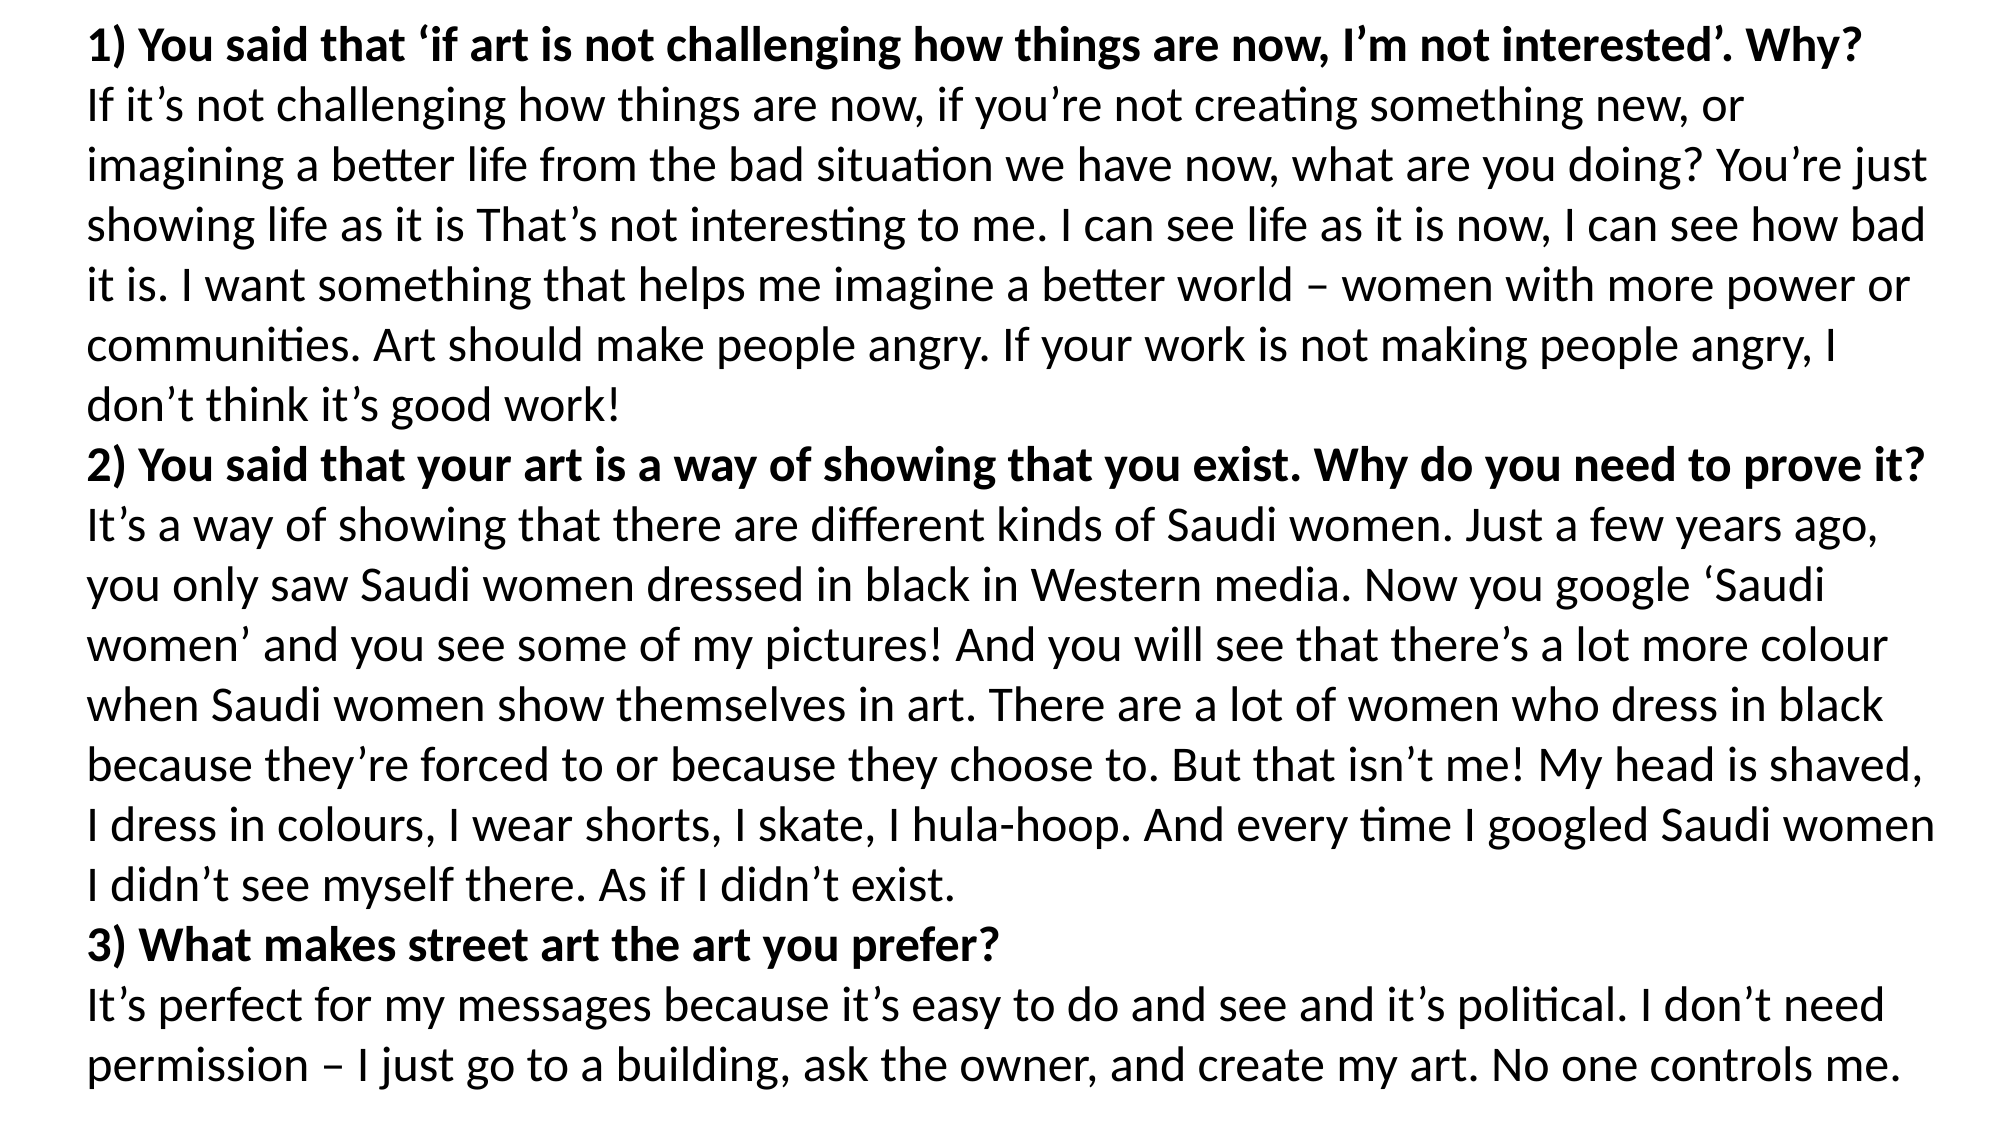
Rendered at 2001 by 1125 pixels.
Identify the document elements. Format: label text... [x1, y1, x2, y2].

text_box 1) You said that ‘if art is not challenging how things are now, I’m not interested’. Why? If it’s not challenging how things are now, if you’re not creating something new, or imagining a better life from the bad situation we have now, what are you doing? You’re just showing life as it is That’s not interesting to me. I can see life as it is now, I can see how bad it is. I want something that helps me imagine a better world – women with more power or communities. Art should make people angry. If your work is not making people angry, I don’t think it’s good work! 2) You said that your art is a way of showing that you exist. Why do you need to prove it? It’s a way of showing that there are different kinds of Saudi women. Just a few years ago, you only saw Saudi women dressed in black in Western media. Now you google ‘Saudi women’ and you see some of my pictures! And you will see that there’s a lot more colour when Saudi women show themselves in art. There are a lot of women who dress in black because they’re forced to or because they choose to. But that isn’t me! My head is shaved, I dress in colours, I wear shorts, I skate, I hula-hoop. And every time I googled Saudi women I didn’t see myself there. As if I didn’t exist. 3) What makes street art the art you prefer? It’s perfect for my messages because it’s easy to do and see and it’s political. I don’t need permission – I just go to a building, ask the owner, and create my art. No one controls me. [71, 4, 1959, 1125]
